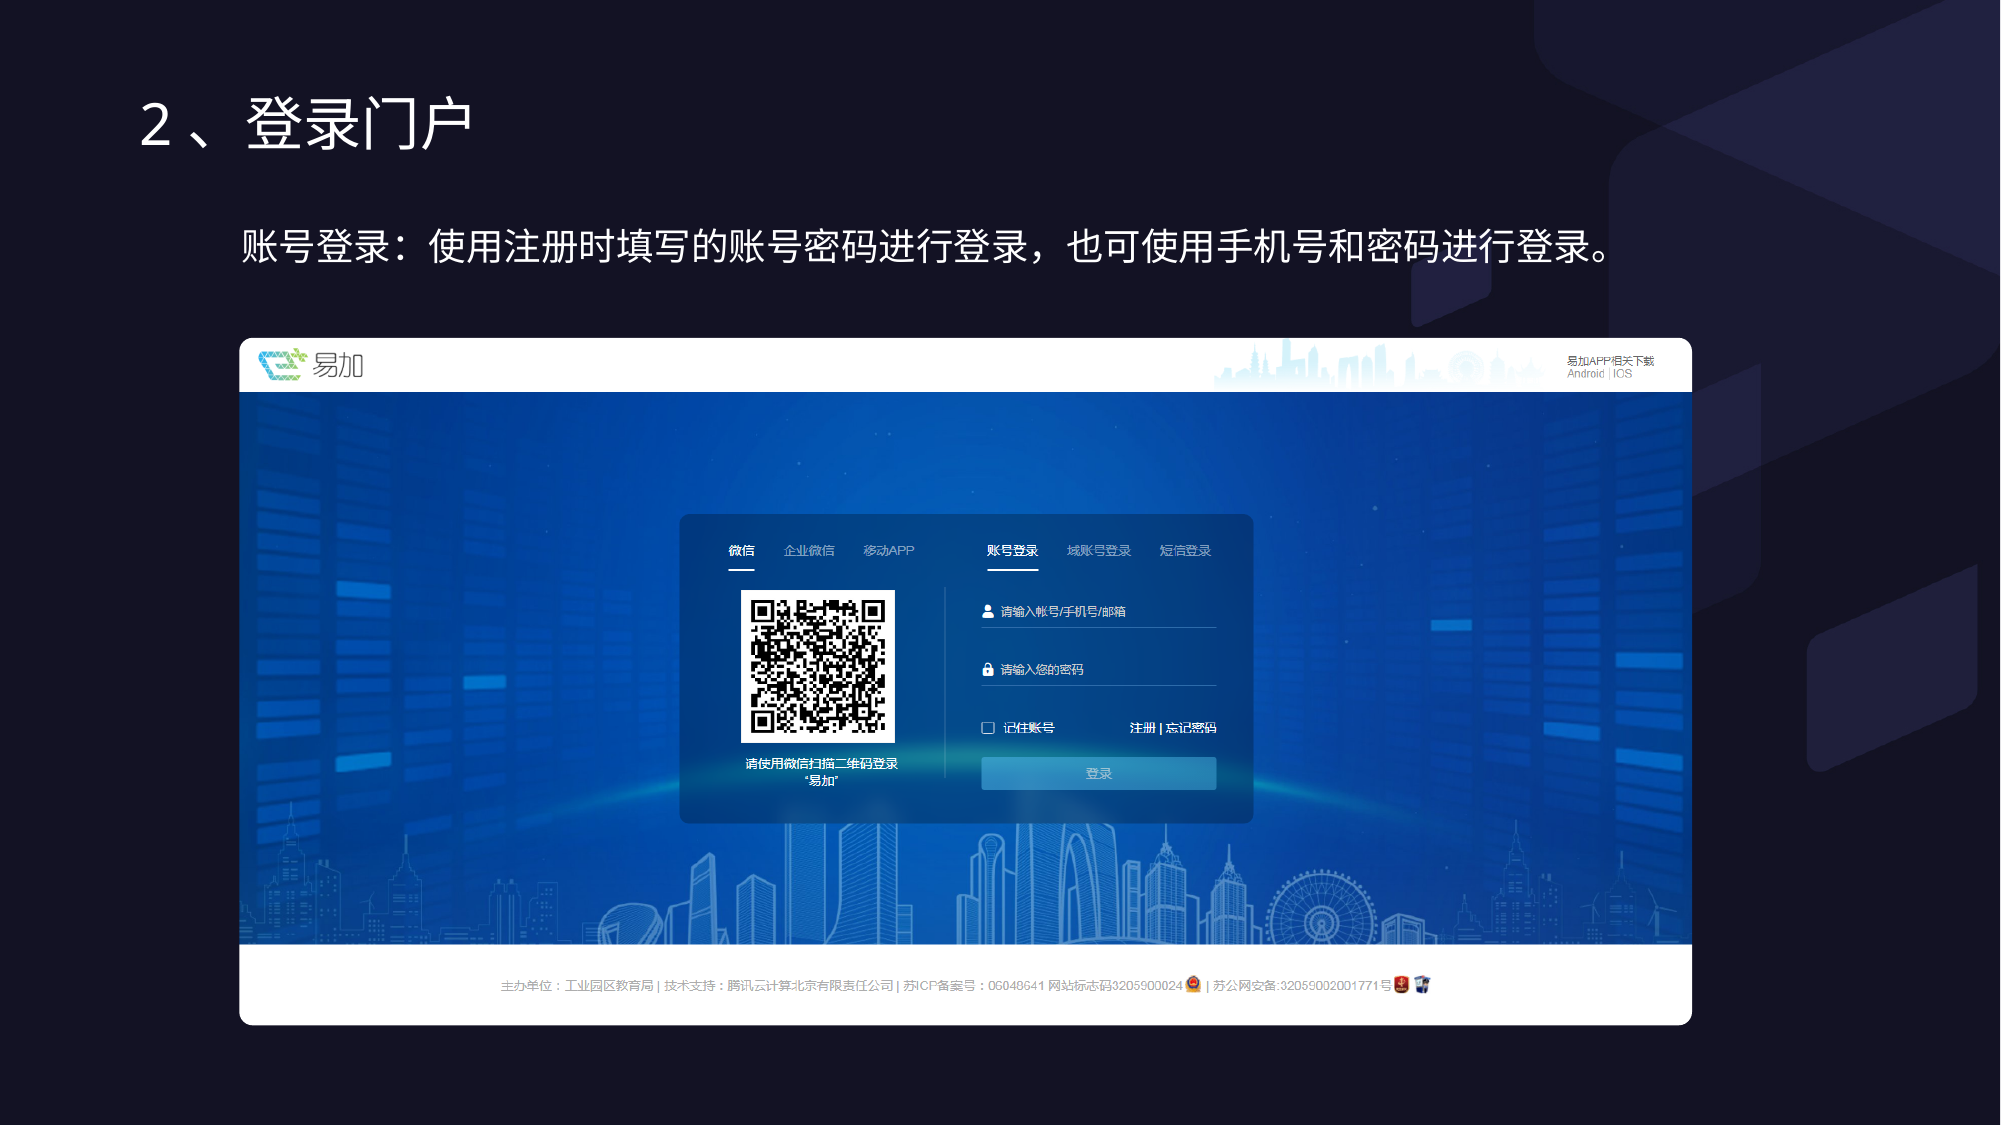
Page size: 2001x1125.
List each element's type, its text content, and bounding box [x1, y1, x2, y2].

text_box 账号登录：使用注册时填写的账号密码进行登录，也可使用手机号和密码进行登录。 [226, 215, 1880, 276]
text_box 2、登录门户 [125, 80, 784, 165]
picture [0, 0, 2001, 1125]
